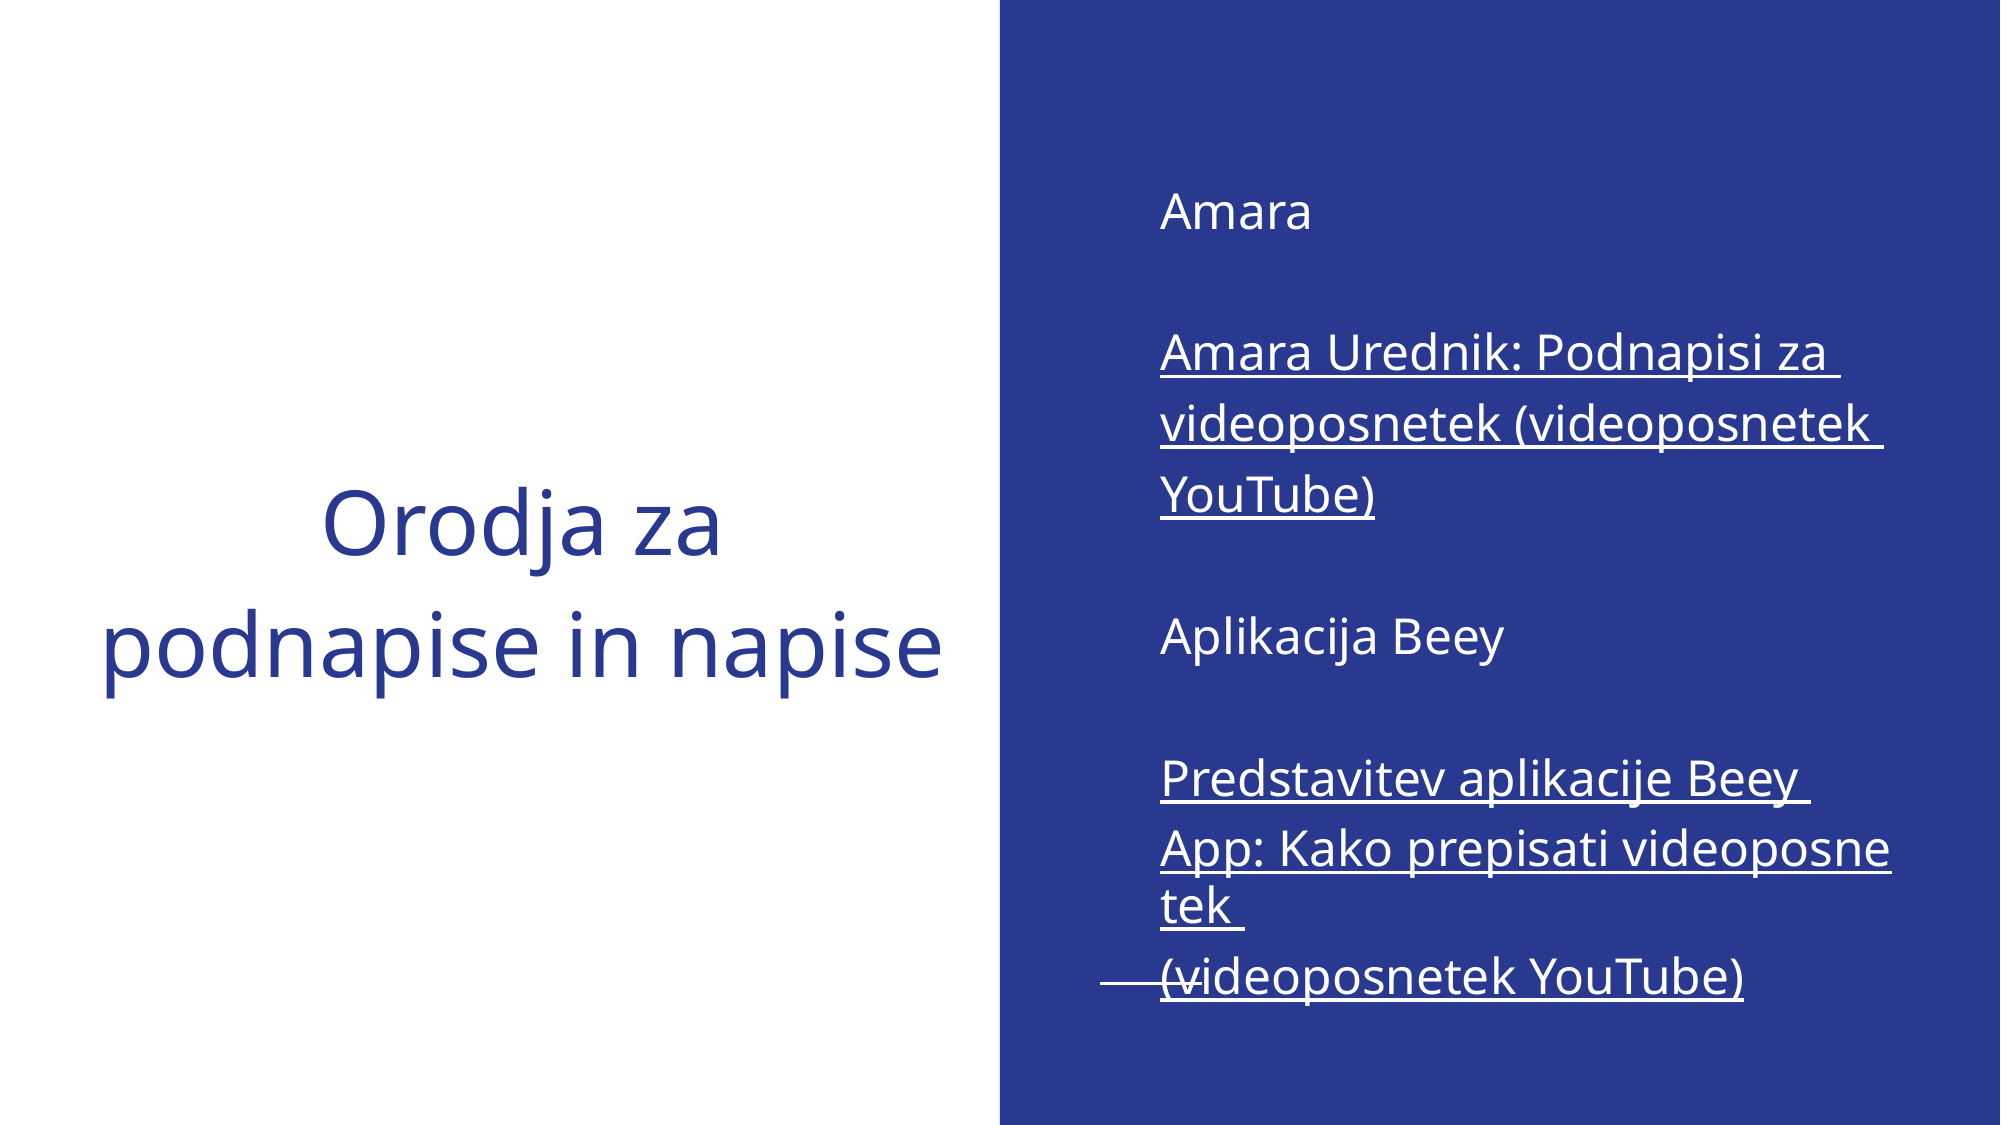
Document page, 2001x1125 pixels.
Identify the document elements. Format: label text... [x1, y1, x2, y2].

list Amara Amara Urednik: Podnapisi za videoposnetek (videoposnetek YouTube) Aplikacija Beey Predstavitev aplikacije Beey App: Kako prepisati videoposnetek (videoposnetek YouTube) [1080, 158, 1920, 967]
title Orodja za podnapise in napise [80, 413, 966, 712]
